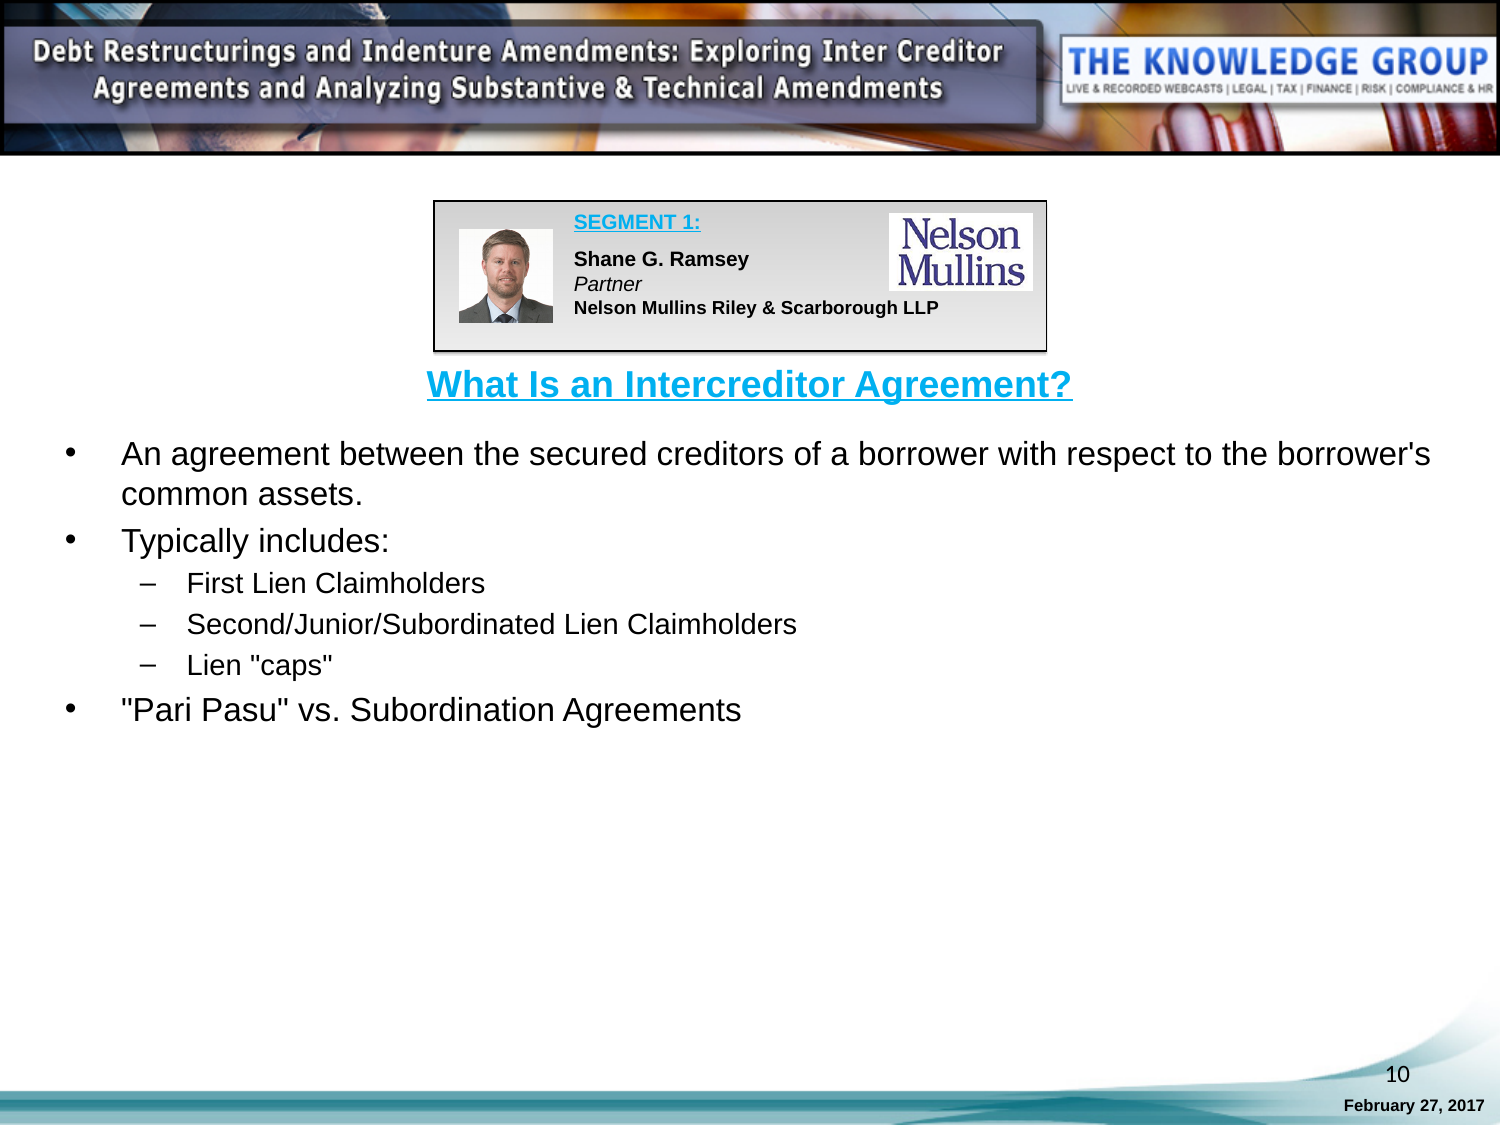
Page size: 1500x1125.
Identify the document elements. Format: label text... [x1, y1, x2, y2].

text_box An agreement between the secured creditors of a borrower with respect to the borrower's common assets. Typically includes: First Lien Claimholders Second/Junior/Subordinated Lien Claimholders Lien "caps" "Pari Pasu" vs. Subordination Agreements [50, 425, 1450, 736]
picture [0, 412, 1500, 1125]
slide_number 10 [1074, 1042, 1425, 1103]
text_box What Is an Intercreditor Agreement? [0, 352, 1500, 412]
picture [0, 0, 1500, 352]
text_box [433, 200, 1047, 352]
text_box February 27, 2017 [1100, 1087, 1500, 1123]
